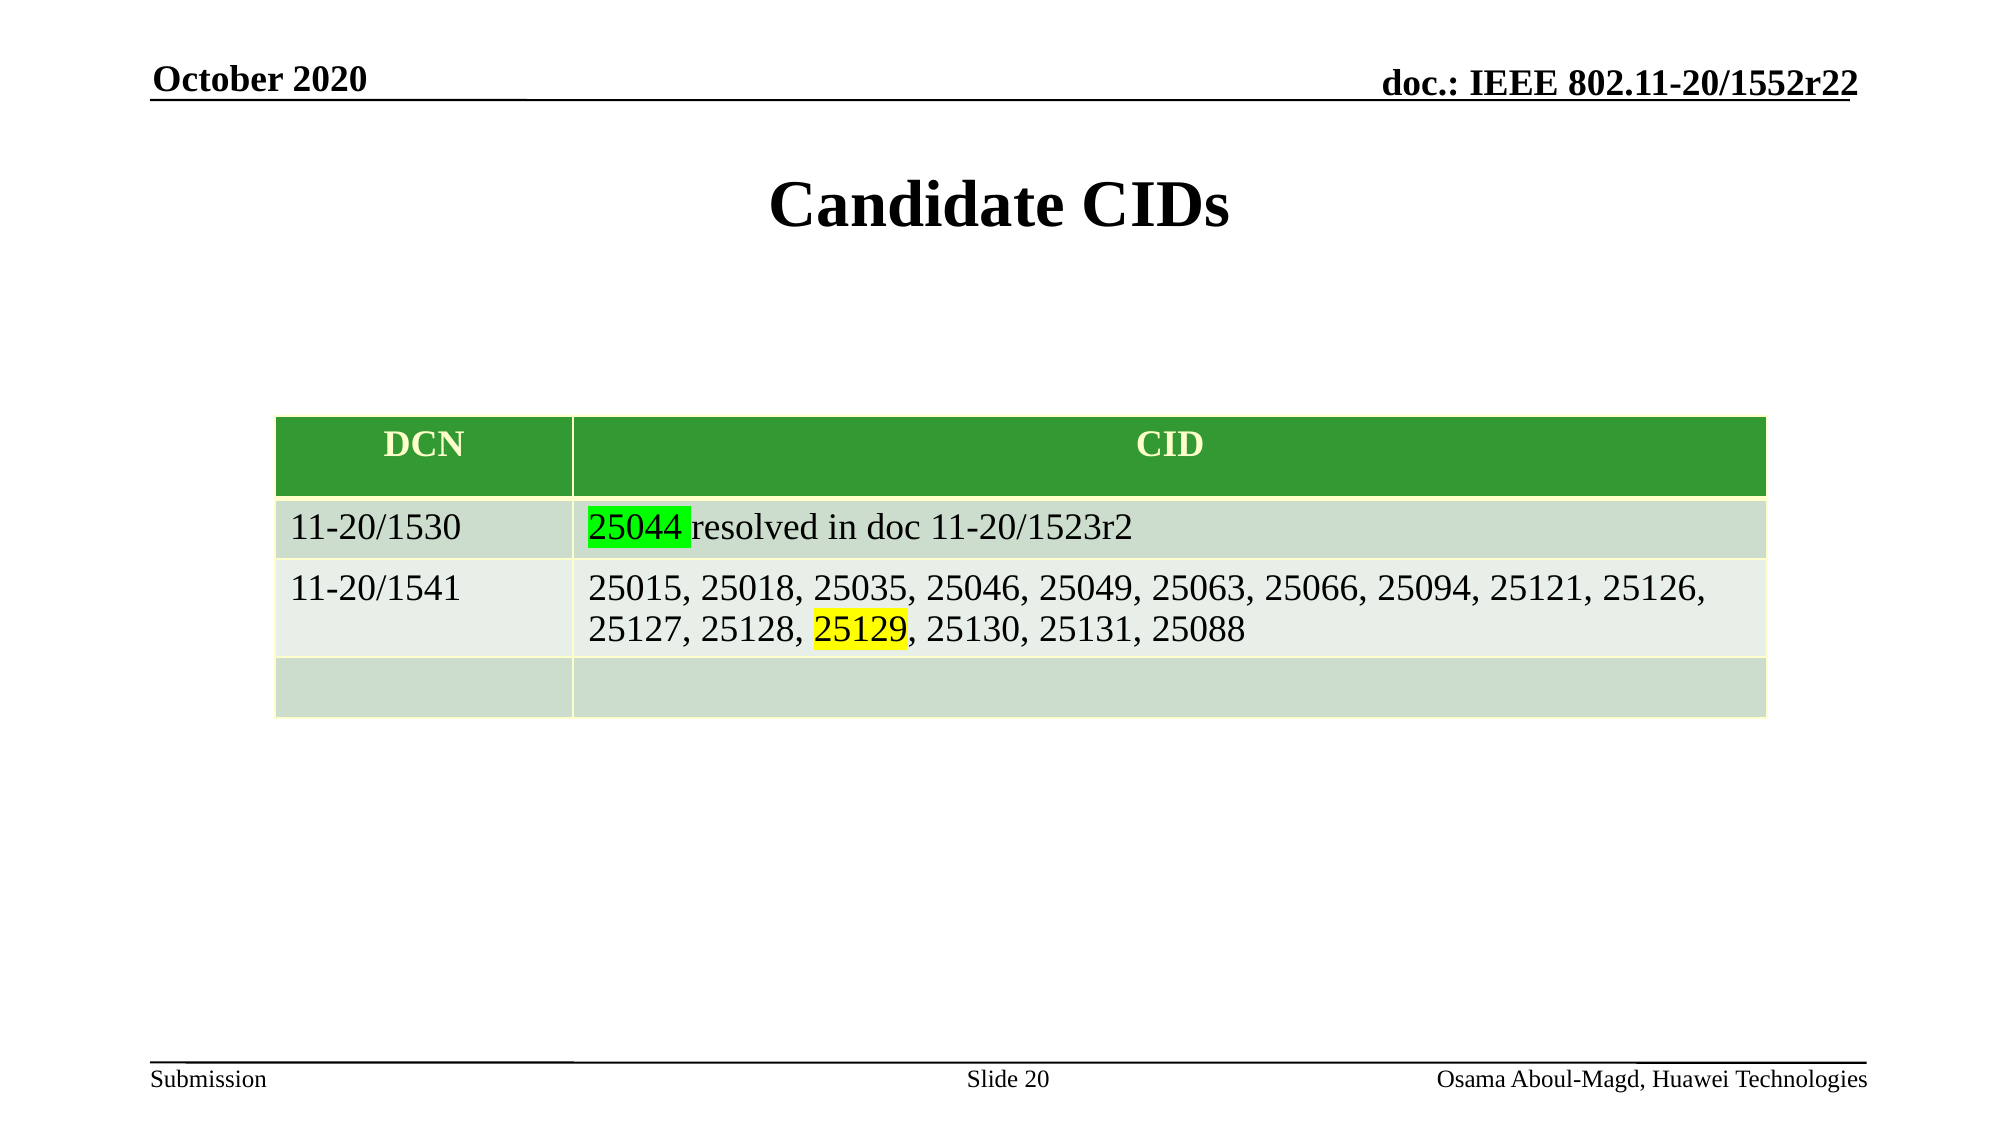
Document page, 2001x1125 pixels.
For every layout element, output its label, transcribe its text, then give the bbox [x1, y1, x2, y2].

table_cell 11-20/1541 [276, 560, 572, 656]
table_header CID [574, 417, 1766, 496]
table_cell 25015, 25018, 25035, 25046, 25049, 25063, 25066, 25094, 25121, 25126, 25127, 25128, 25129, 25130, 25131, 25088 [574, 560, 1766, 656]
table_cell 25044 resolved in doc 11-20/1523r2 [574, 501, 1766, 558]
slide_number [152, 54, 563, 100]
title Candidate CIDs [149, 112, 1850, 288]
table_cell [574, 658, 1766, 717]
slide_number Slide 20 [950, 1061, 1067, 1123]
footer Osama Aboul-Magd, Huawei Technologies [1171, 1061, 1869, 1093]
table_cell [276, 658, 572, 717]
table_cell 11-20/1530 [276, 501, 572, 558]
table_header DCN [276, 417, 572, 496]
